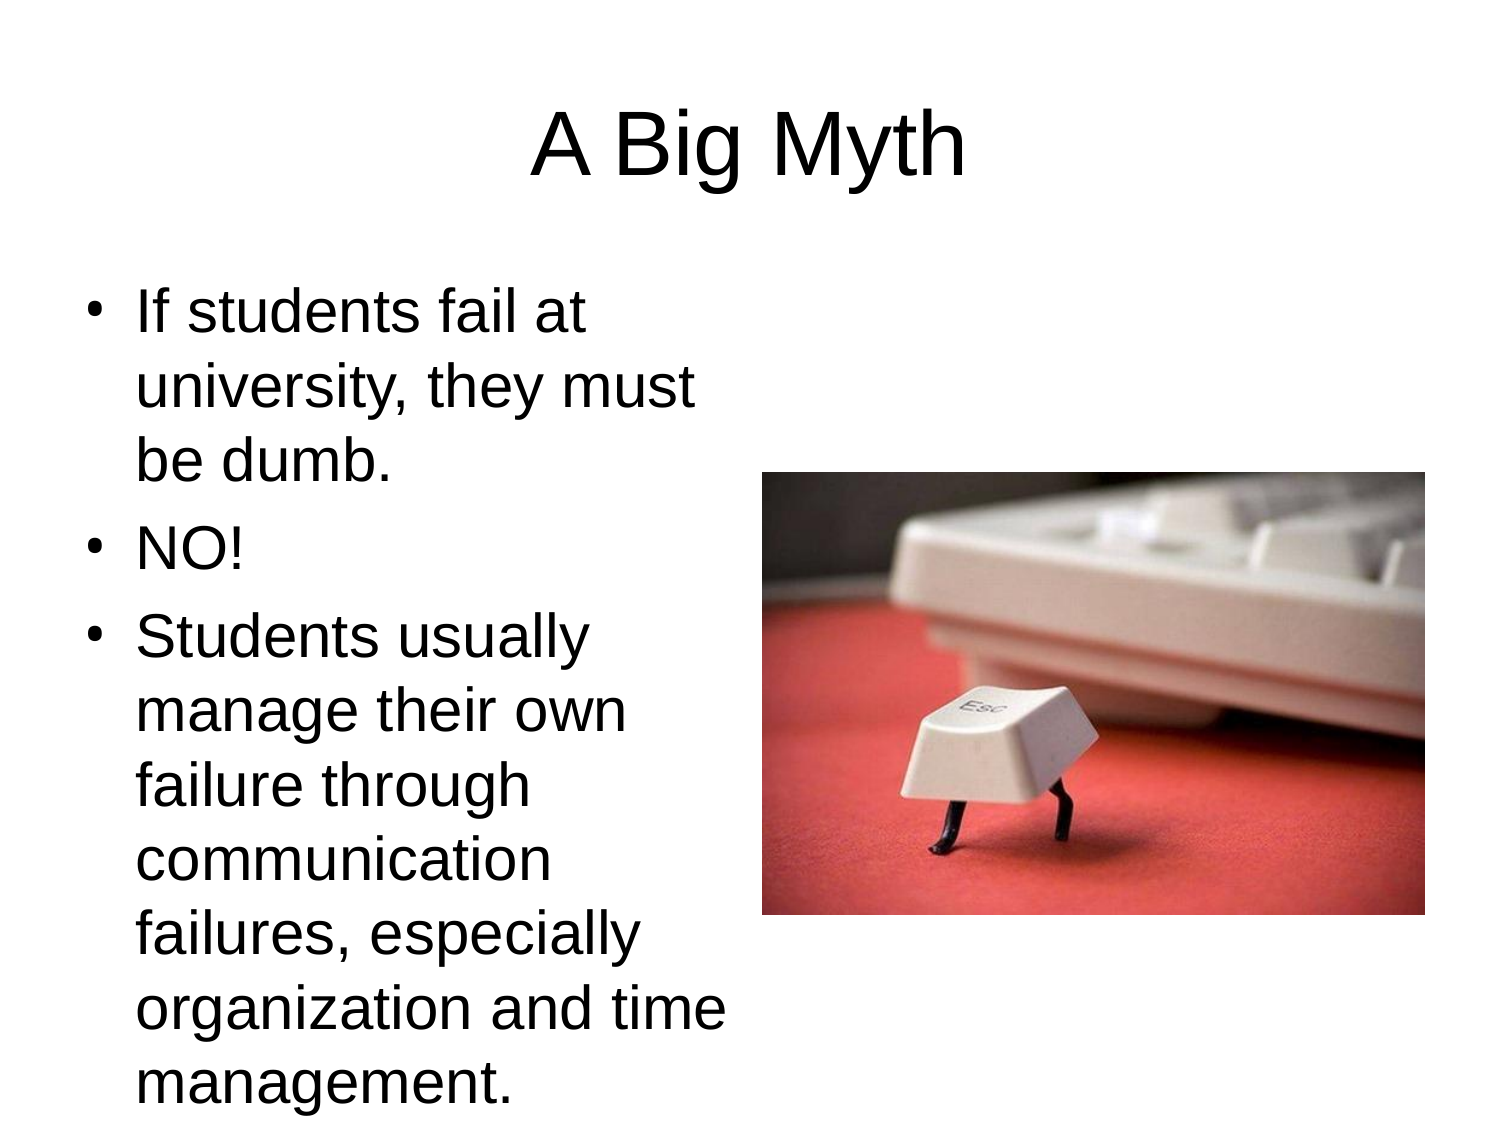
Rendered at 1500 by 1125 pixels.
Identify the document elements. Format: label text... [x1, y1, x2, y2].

title A Big Myth [74, 14, 1426, 263]
list If students fail at university, they must be dumb. NO! Students usually manage their own failure through communication failures, especially organization and time management. [74, 261, 738, 1125]
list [762, 261, 1426, 1125]
